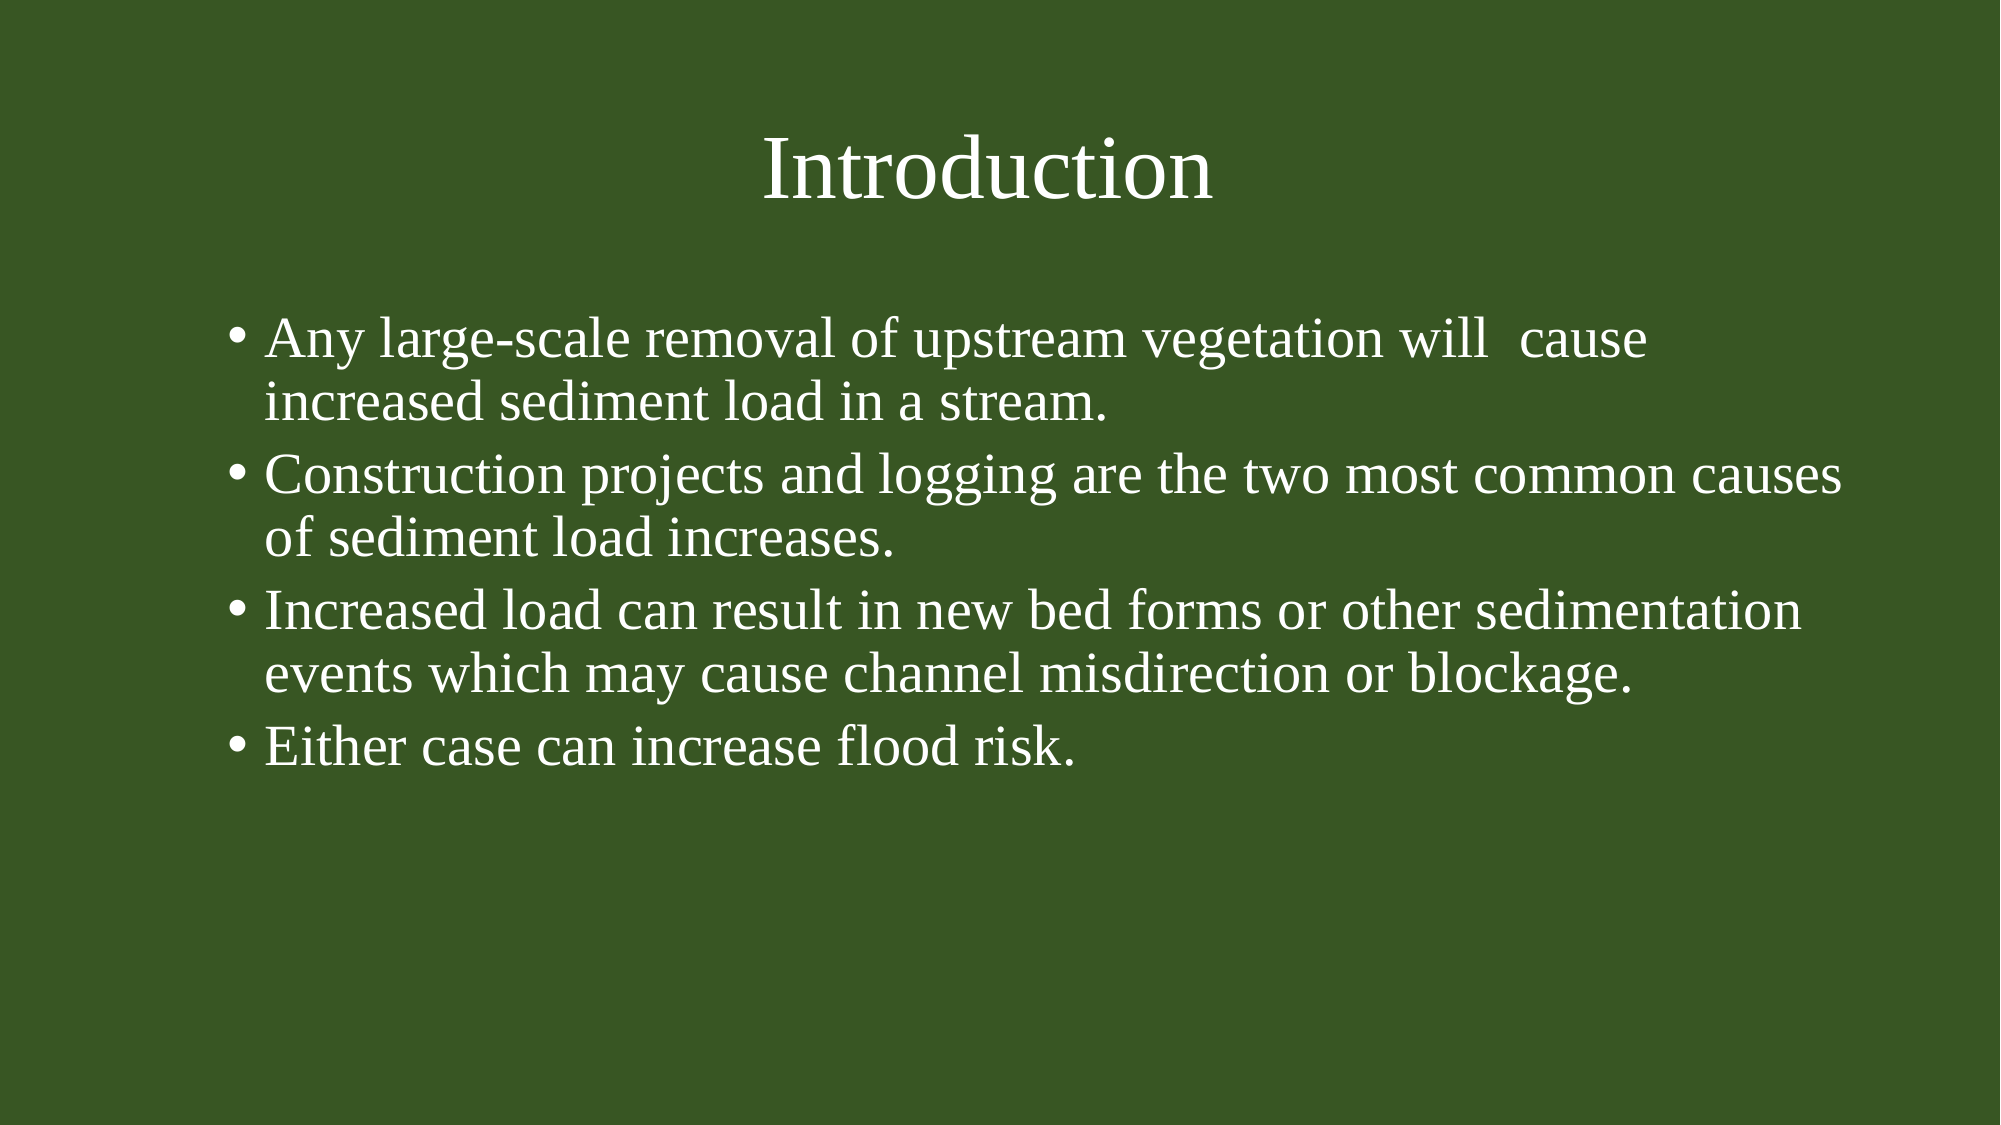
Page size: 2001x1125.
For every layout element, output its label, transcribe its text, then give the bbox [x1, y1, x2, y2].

title Introduction [137, 59, 1863, 278]
list Any large-scale removal of upstream vegetation will cause increased sediment load in a stream. Construction projects and logging are the two most common causes of sediment load increases. Increased load can result in new bed forms or other sedimentation events which may cause channel misdirection or blockage. Either case can increase flood risk. [137, 299, 1863, 1014]
